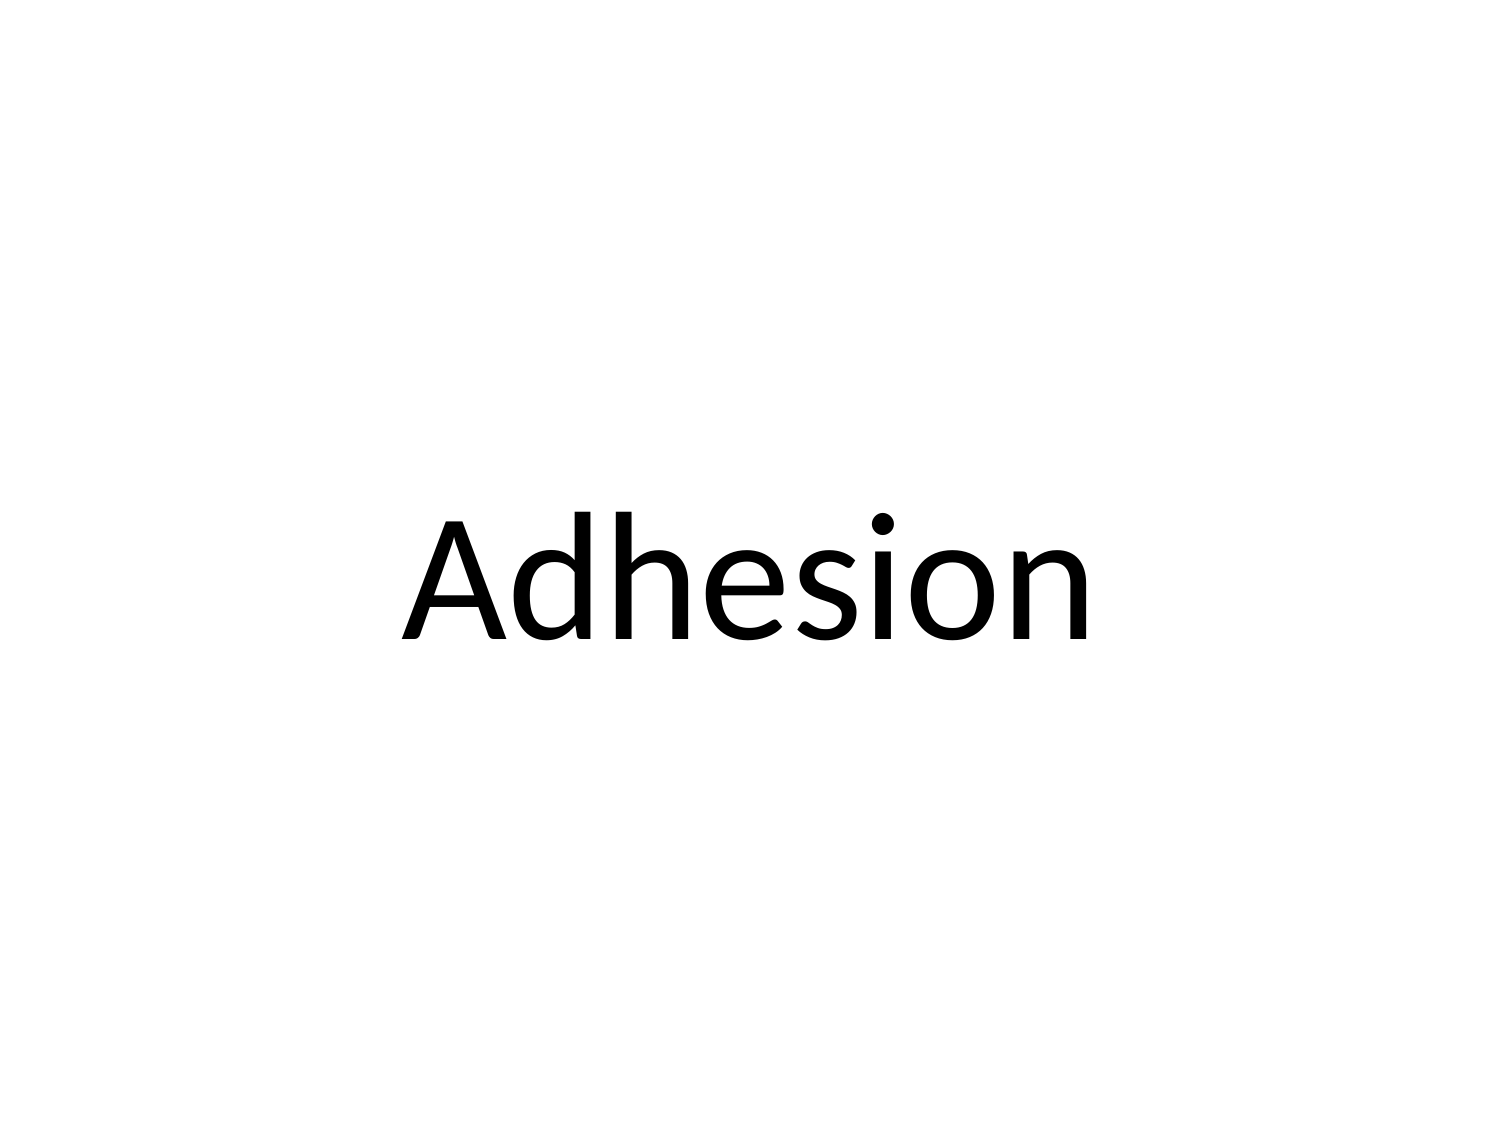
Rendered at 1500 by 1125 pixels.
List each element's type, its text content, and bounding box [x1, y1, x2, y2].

title Adhesion [75, 45, 1425, 1088]
